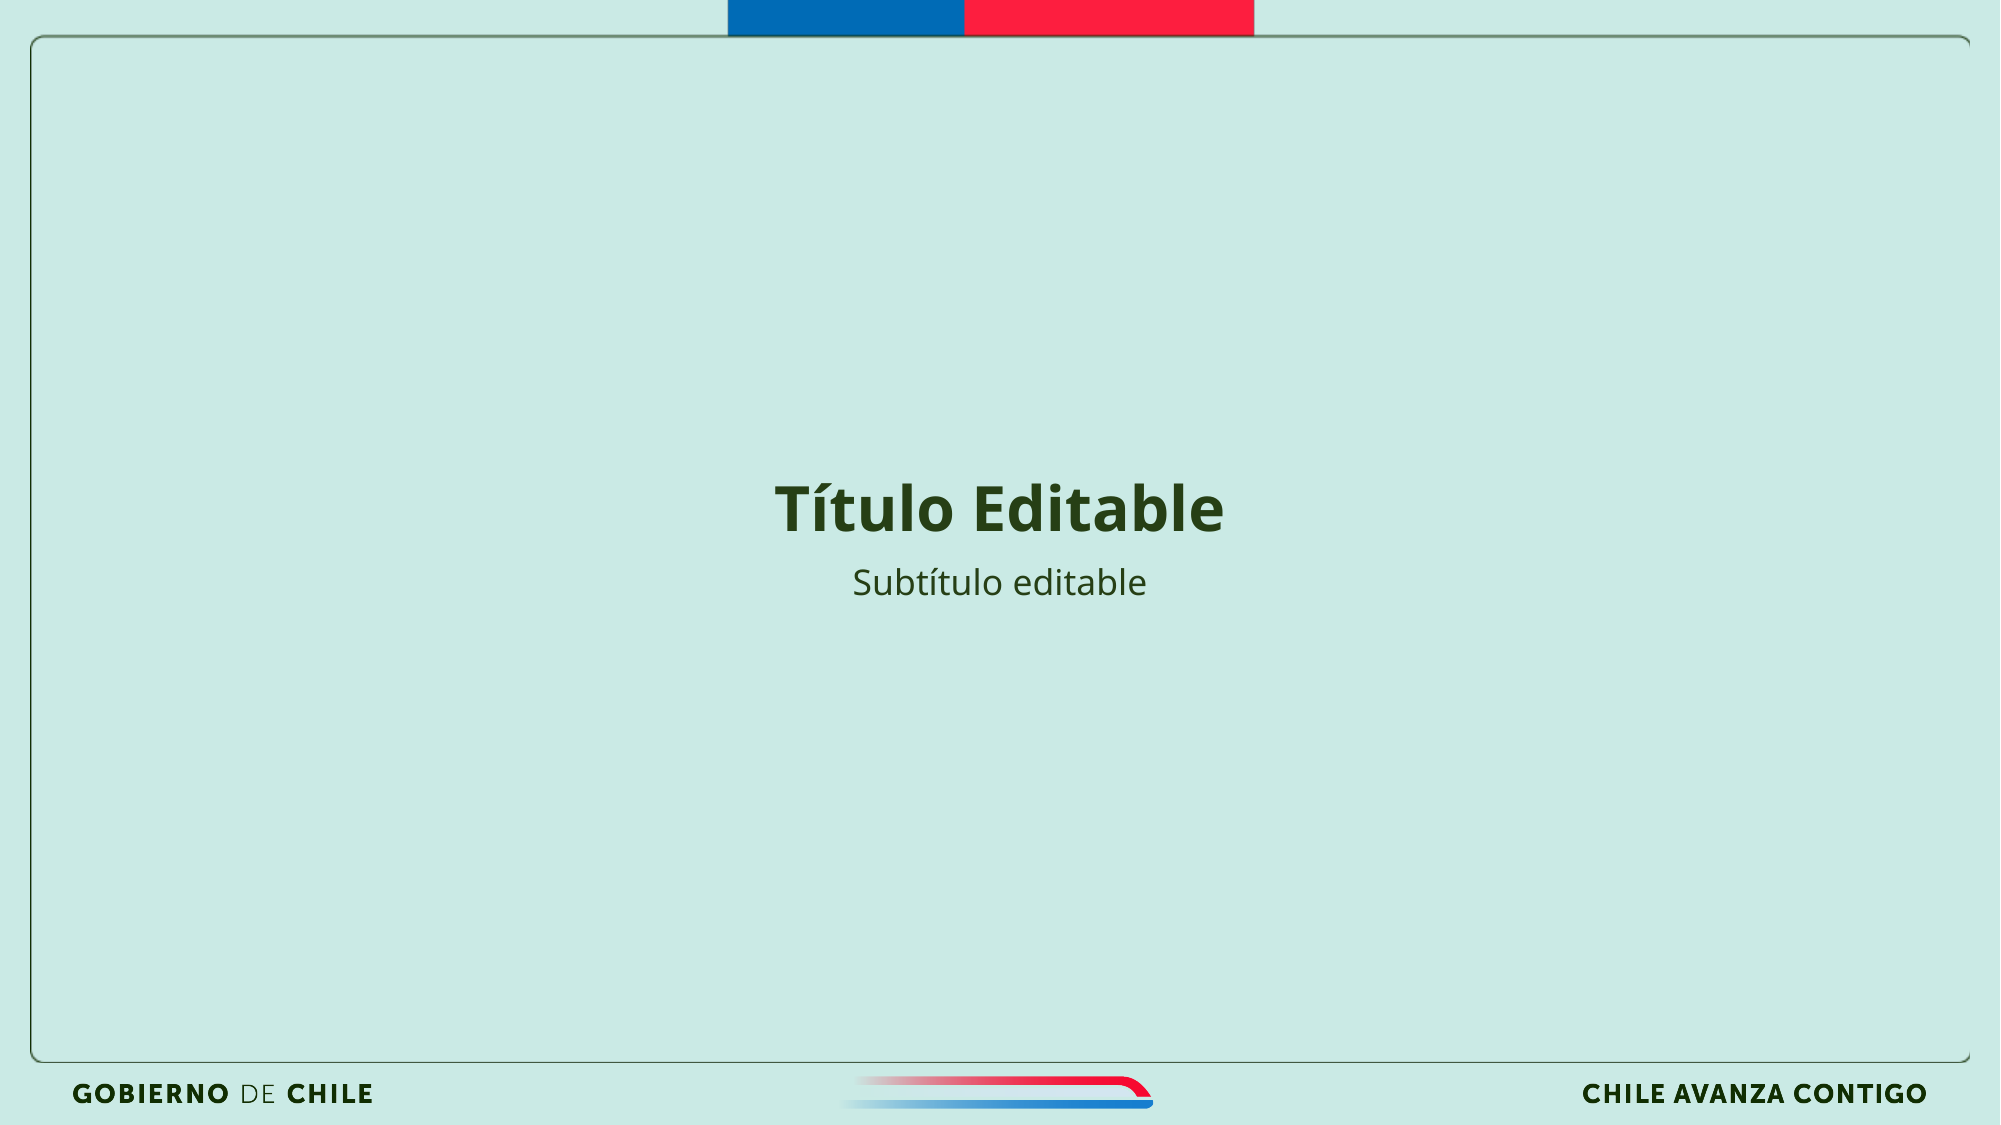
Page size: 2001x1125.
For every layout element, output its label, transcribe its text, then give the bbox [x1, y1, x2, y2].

picture [48, 1071, 1952, 1114]
text_box Título Editable [575, 461, 1424, 552]
text_box Subtítulo editable [837, 552, 1163, 610]
